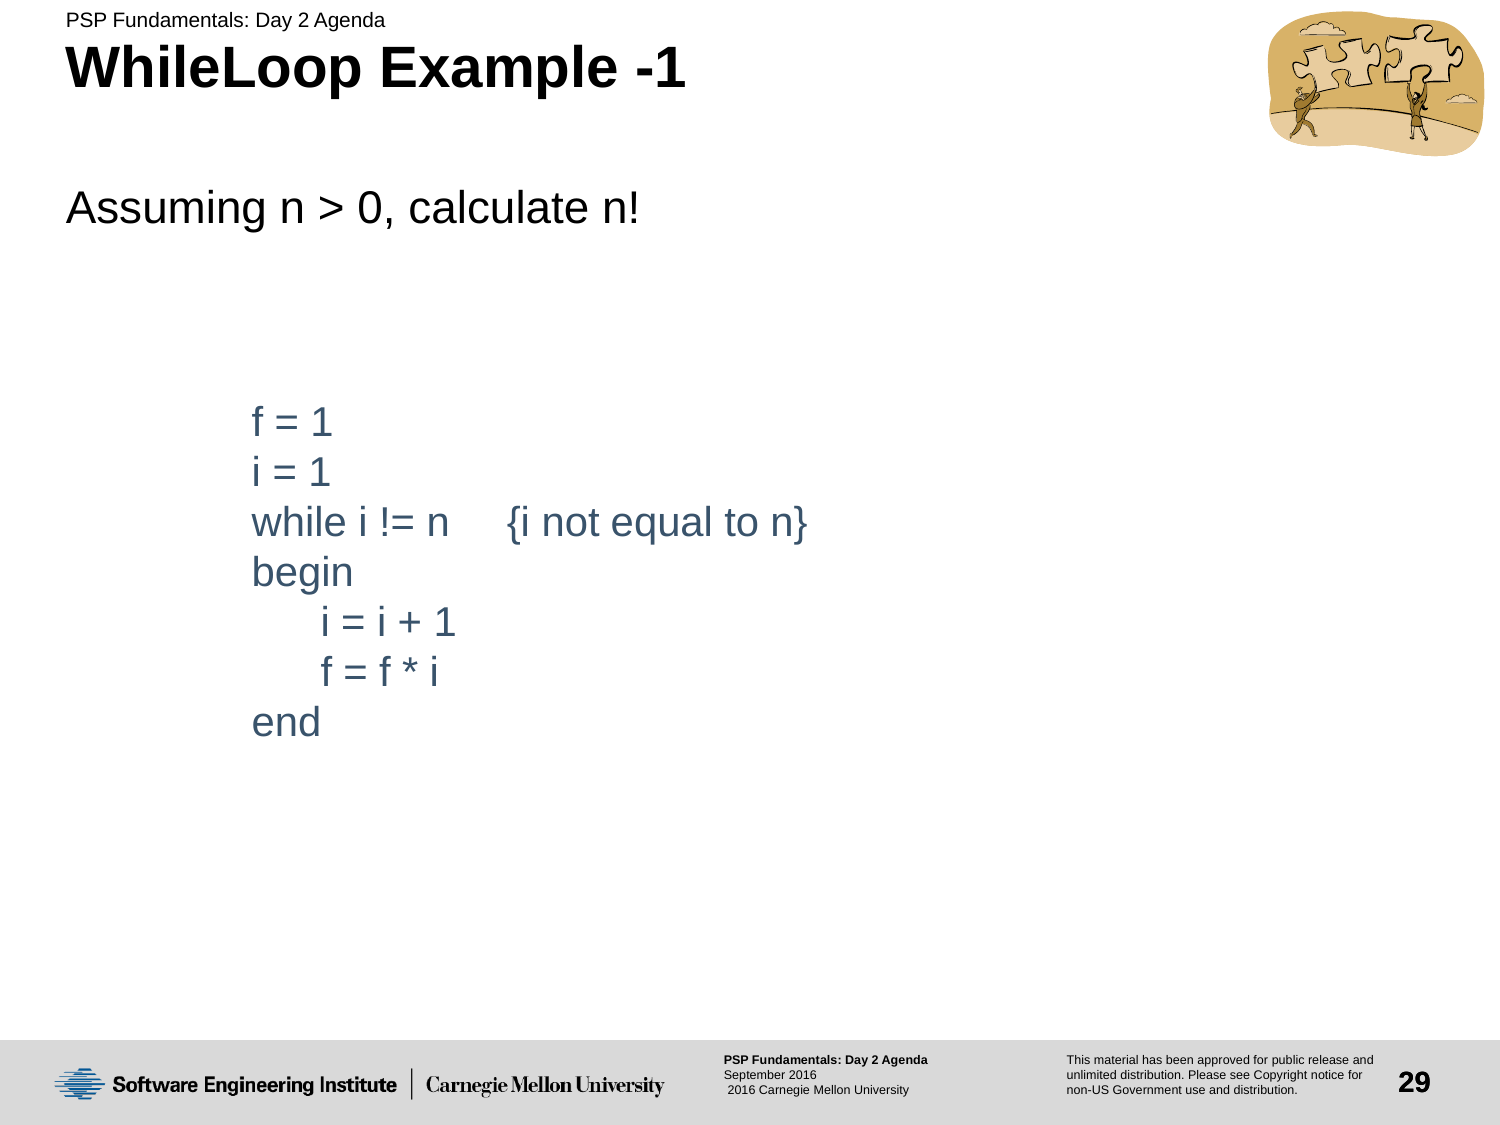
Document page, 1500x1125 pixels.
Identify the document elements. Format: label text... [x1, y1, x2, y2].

list Assuming n > 0, calculate n! [65, 177, 1431, 1000]
picture [251, 395, 847, 748]
title WhileLoop Example -1 [65, 37, 1267, 148]
picture [46, 1061, 673, 1104]
picture [1267, 11, 1486, 158]
